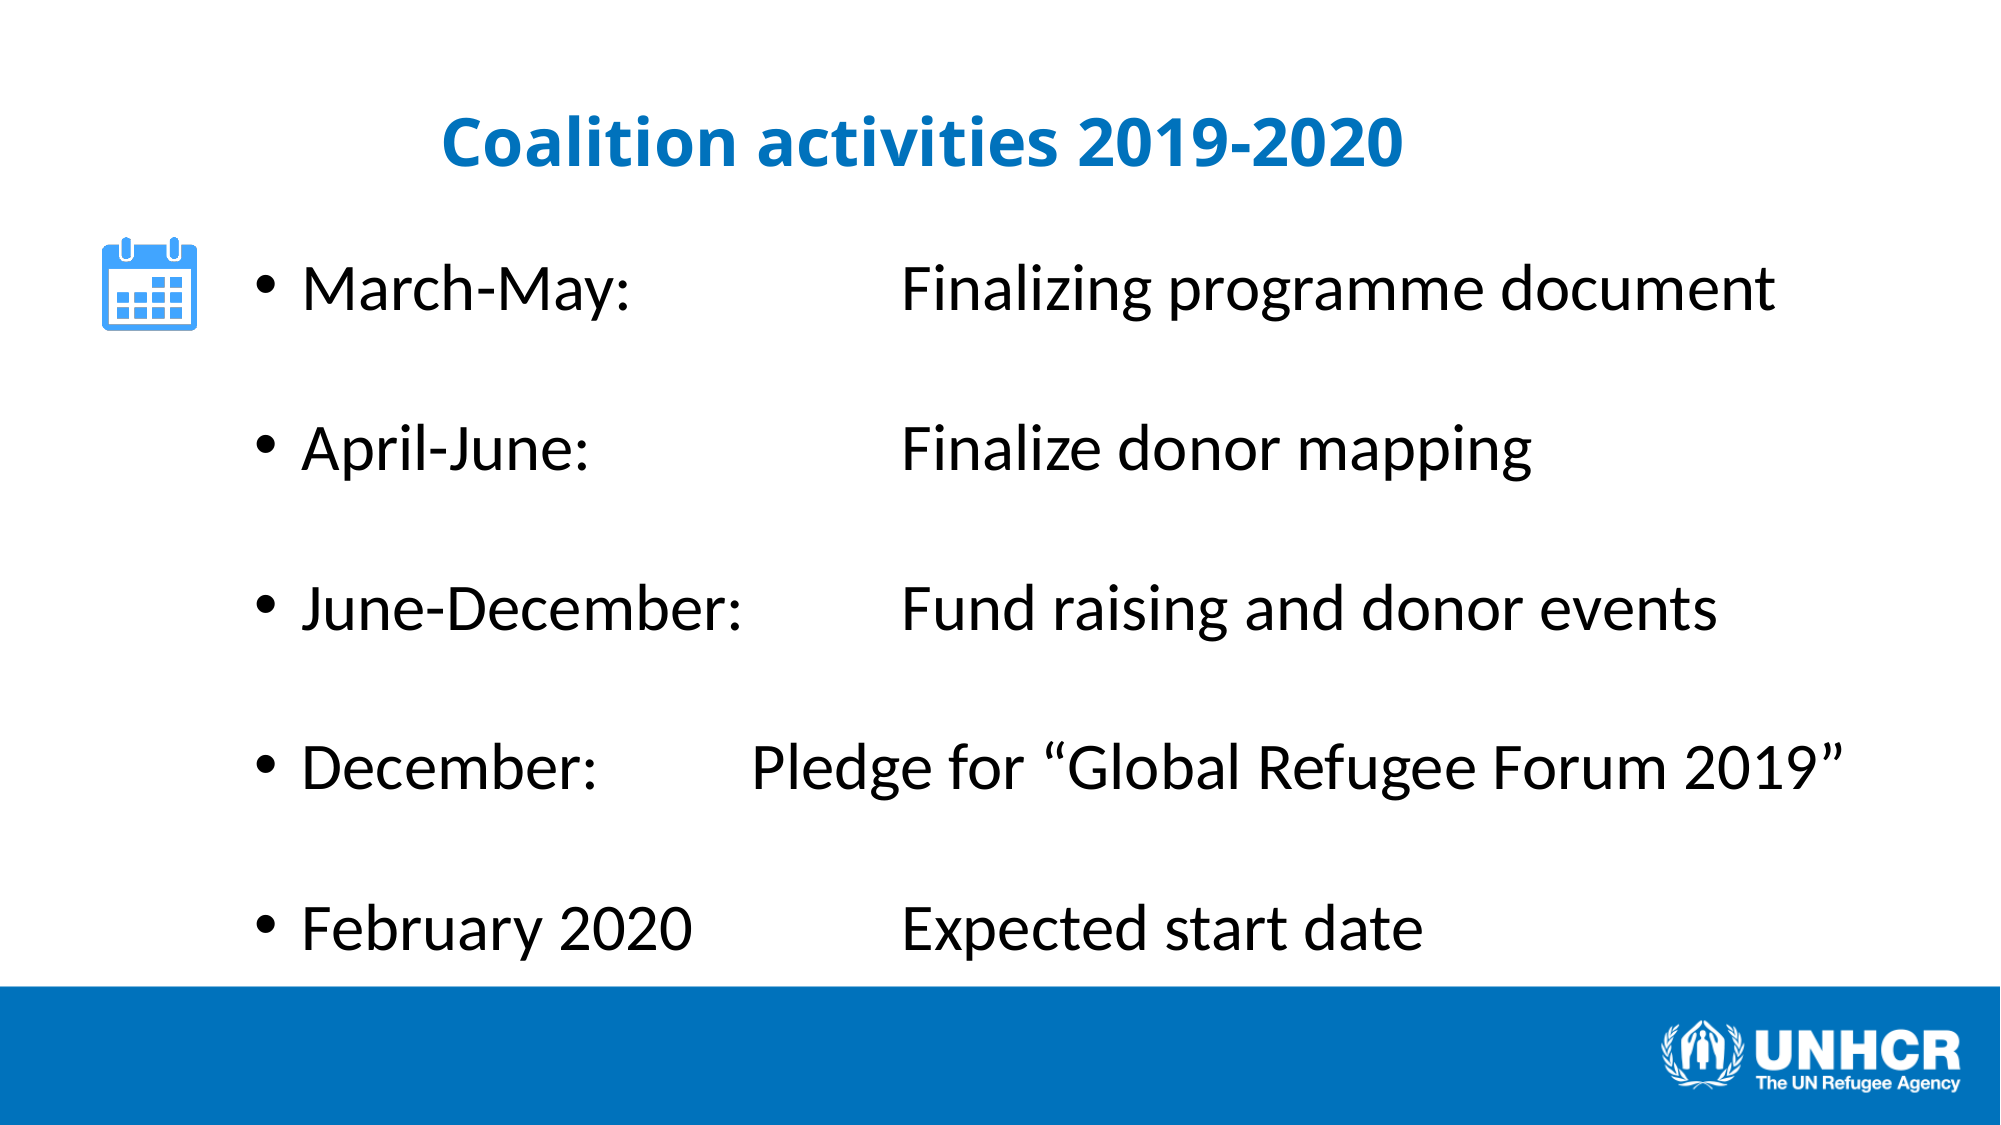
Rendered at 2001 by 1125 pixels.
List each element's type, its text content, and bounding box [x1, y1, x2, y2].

picture [102, 236, 197, 331]
picture [0, 986, 2000, 1125]
text_box Coalition activities 2019-2020 [124, 42, 1721, 237]
text_box March-May: Finalizing programme document April-June: Finalize donor mapping June-December: Fund raising and donor events December: Pledge for “Global Refugee Forum 2019” February 2020 Expected start date [239, 236, 1982, 971]
